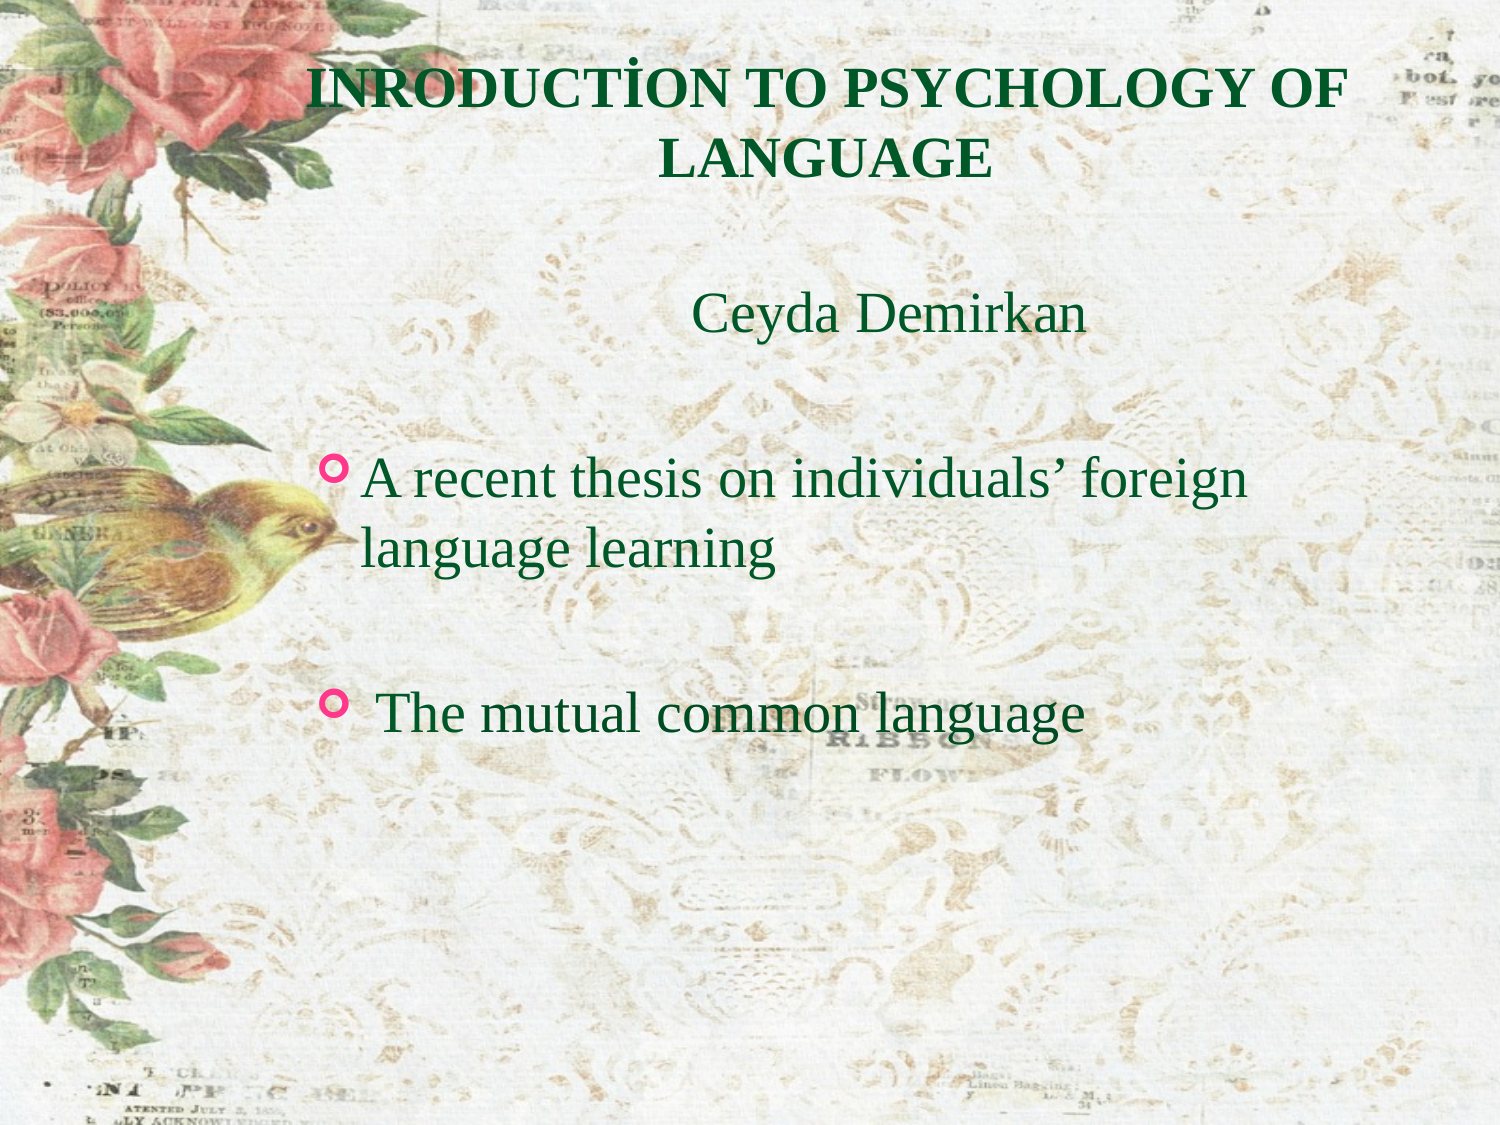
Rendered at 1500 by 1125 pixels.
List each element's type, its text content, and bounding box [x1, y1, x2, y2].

title Inroduction to psychology of language [253, 30, 1400, 197]
picture [0, 0, 1500, 1125]
list Ceyda Demirkan A recent thesis on individuals’ foreign language learning The mutual common language [301, 267, 1479, 988]
